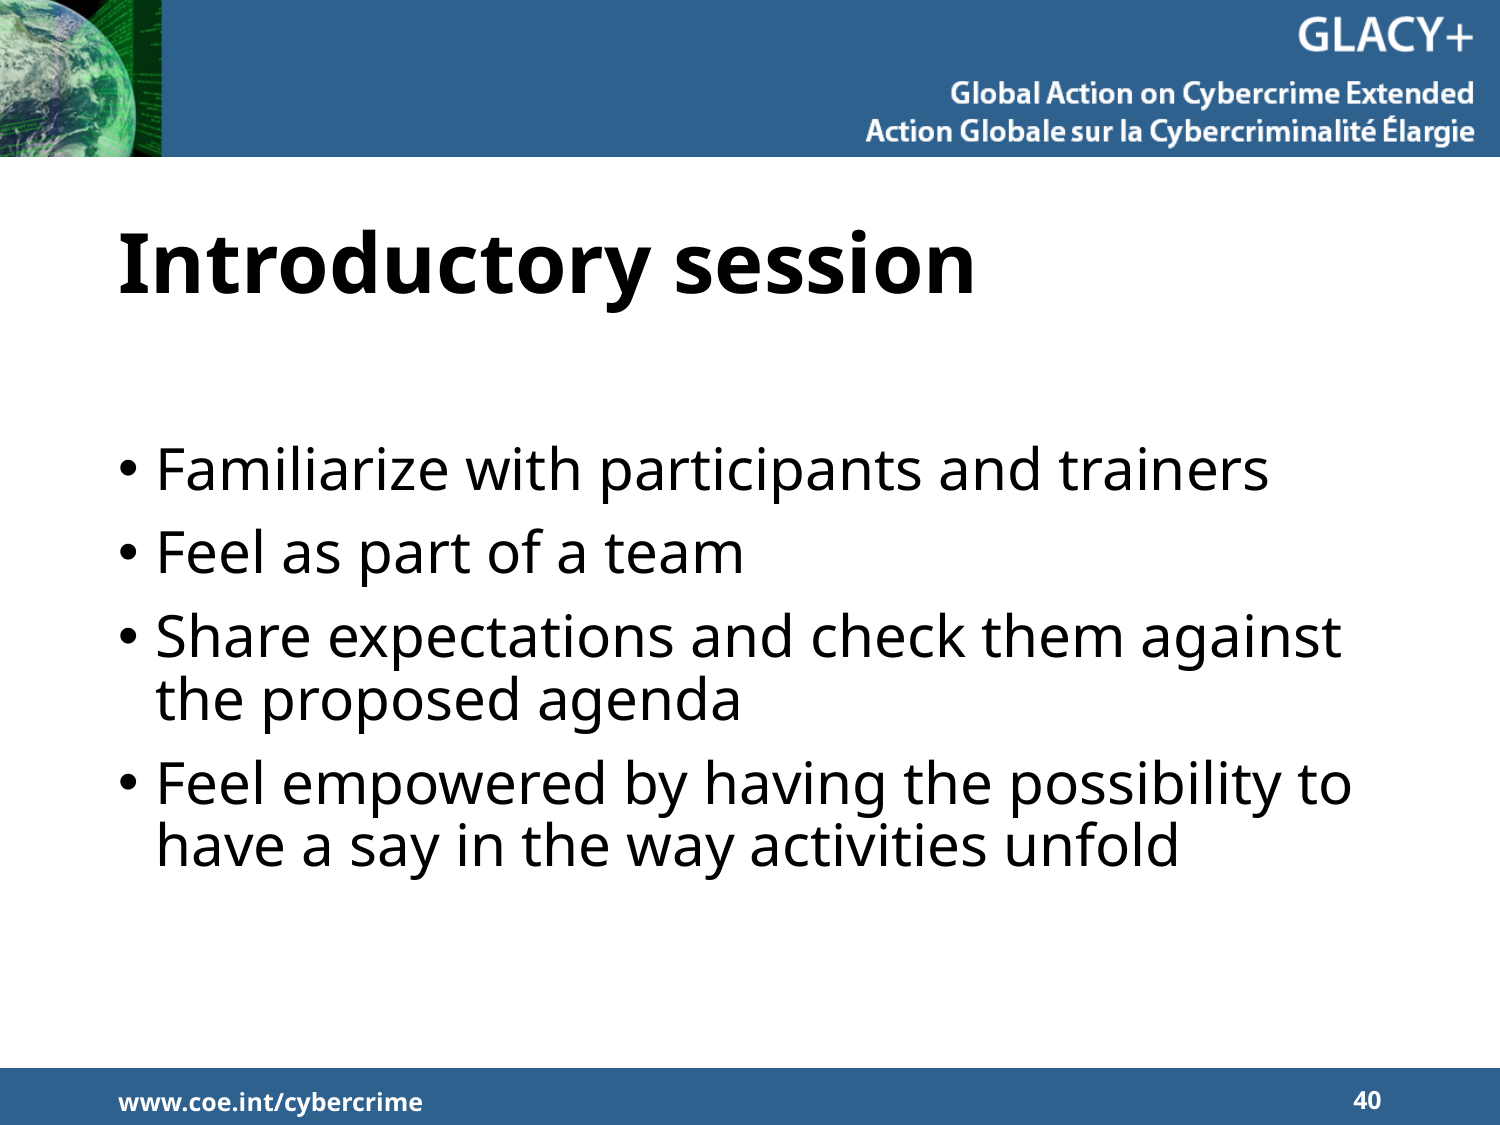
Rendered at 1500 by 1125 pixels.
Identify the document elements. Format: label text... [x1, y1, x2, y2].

slide_number 40 [1059, 1071, 1397, 1125]
list Familiarize with participants and trainers Feel as part of a team Share expectations and check them against the proposed agenda Feel empowered by having the possibility to have a say in the way activities unfold [103, 432, 1397, 1086]
slide_number www.coe.int/cybercrime [103, 1071, 491, 1125]
picture [0, 0, 1500, 157]
title Introductory session [103, 171, 1397, 363]
